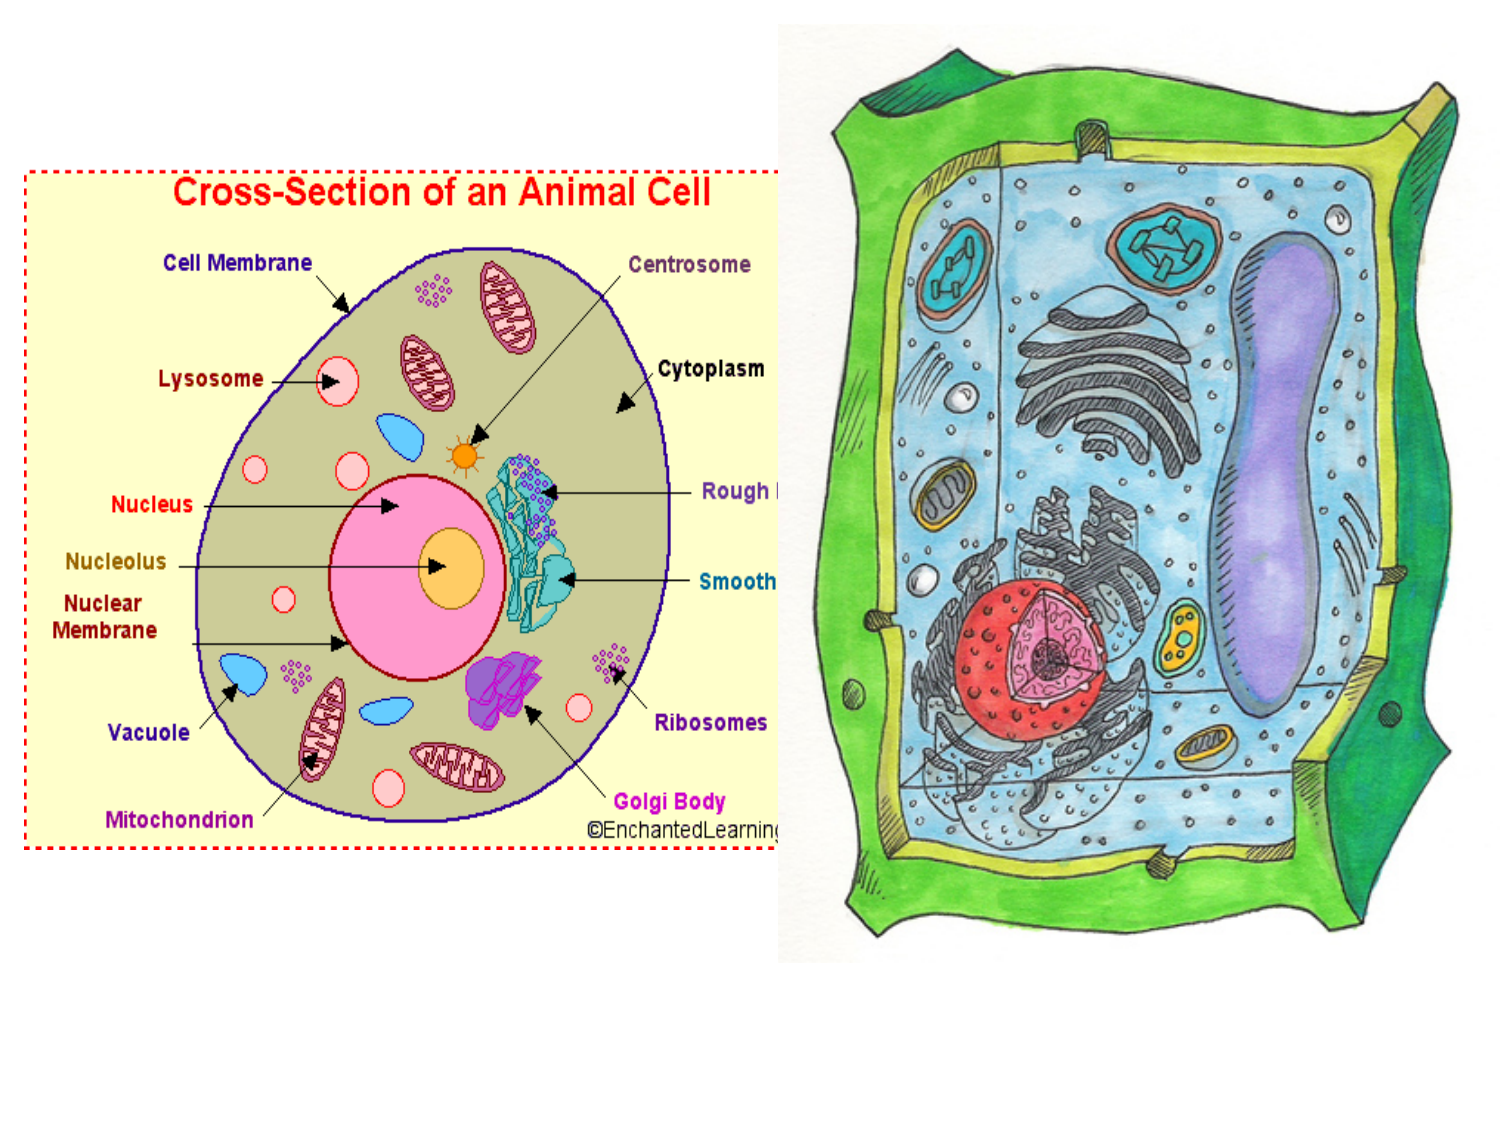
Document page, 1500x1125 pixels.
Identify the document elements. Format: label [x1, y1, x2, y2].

picture [24, 24, 1500, 963]
